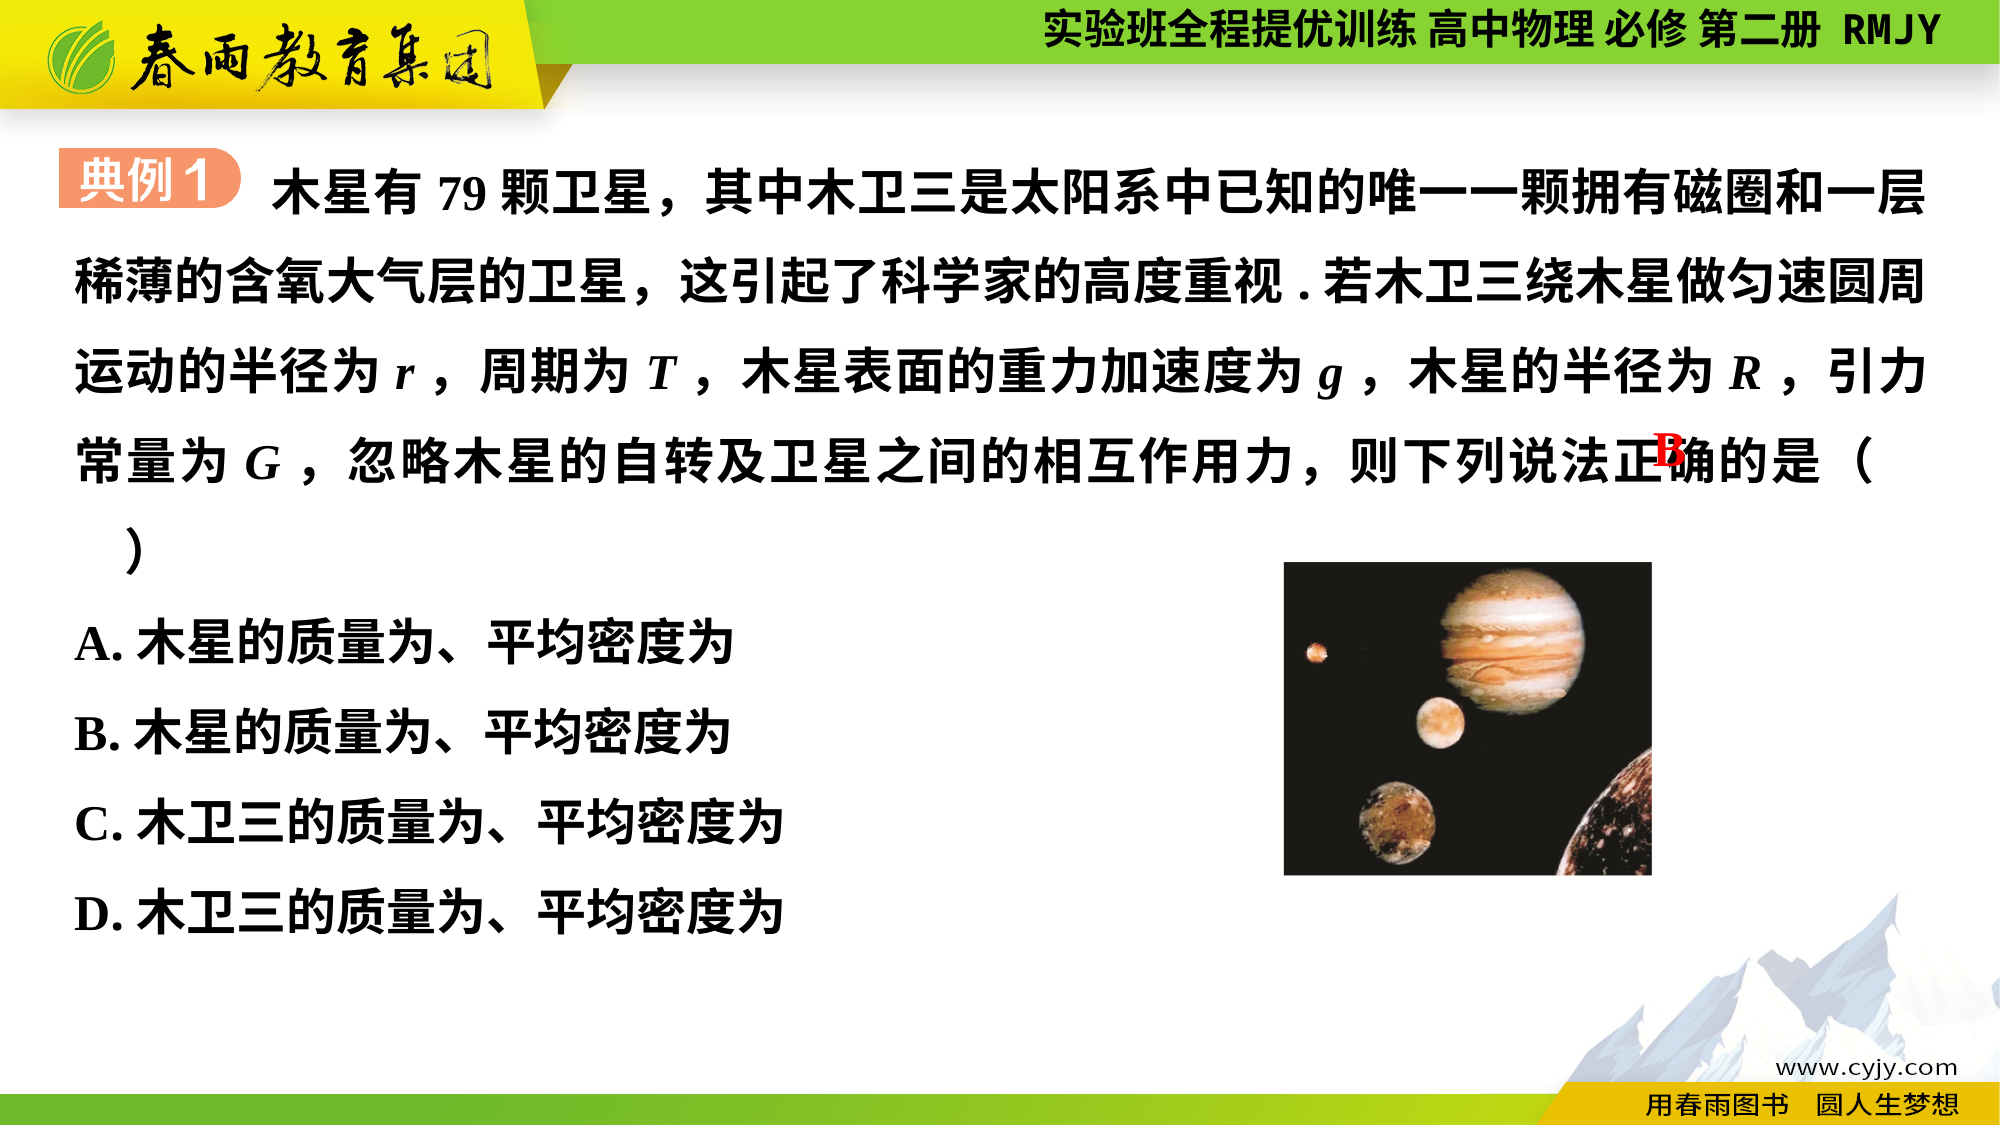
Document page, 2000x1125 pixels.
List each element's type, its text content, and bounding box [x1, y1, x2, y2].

picture [0, 0, 2000, 1125]
text_box B [1638, 408, 1702, 484]
